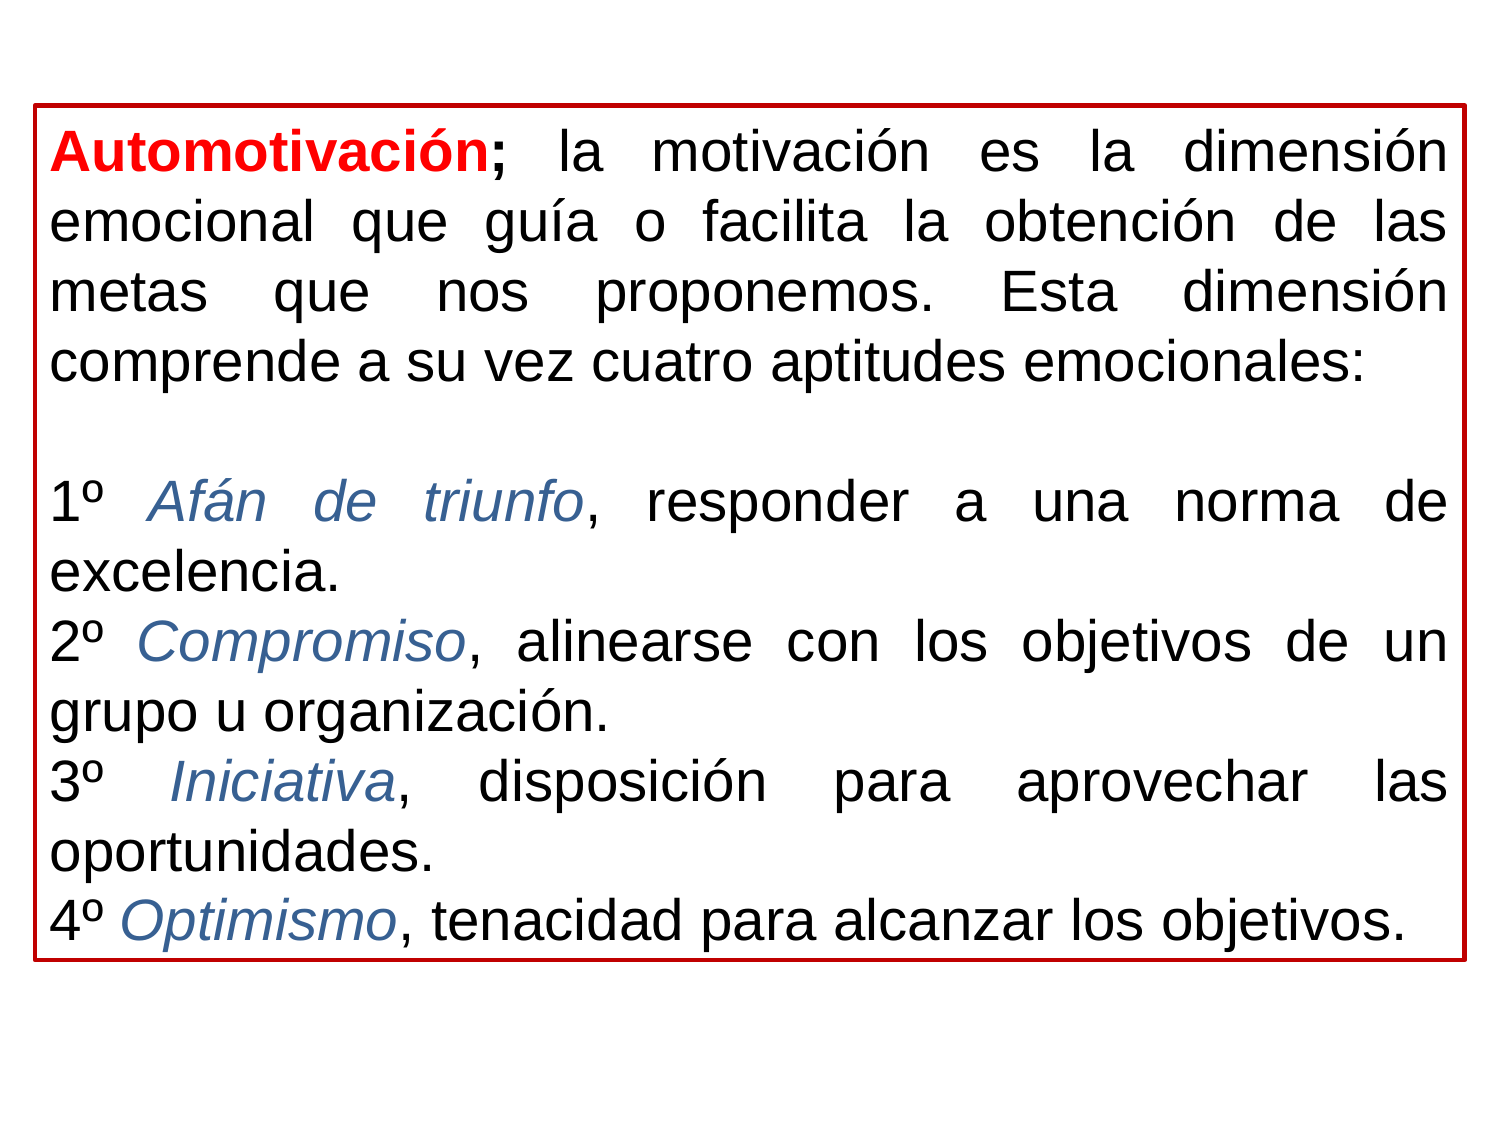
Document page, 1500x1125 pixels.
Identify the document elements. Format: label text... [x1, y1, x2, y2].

text_box Automotivación; la motivación es la dimensión emocional que guía o facilita la obtención de las metas que nos proponemos. Esta dimensión comprende a su vez cuatro aptitudes emocionales: 1º Afán de triunfo, responder a una norma de excelencia. 2º Compromiso, alinearse con los objetivos de un grupo u organización. 3º Iniciativa, disposición para aprovechar las oportunidades. 4º Optimismo, tenacidad para alcanzar los objetivos. [35, 105, 1465, 960]
